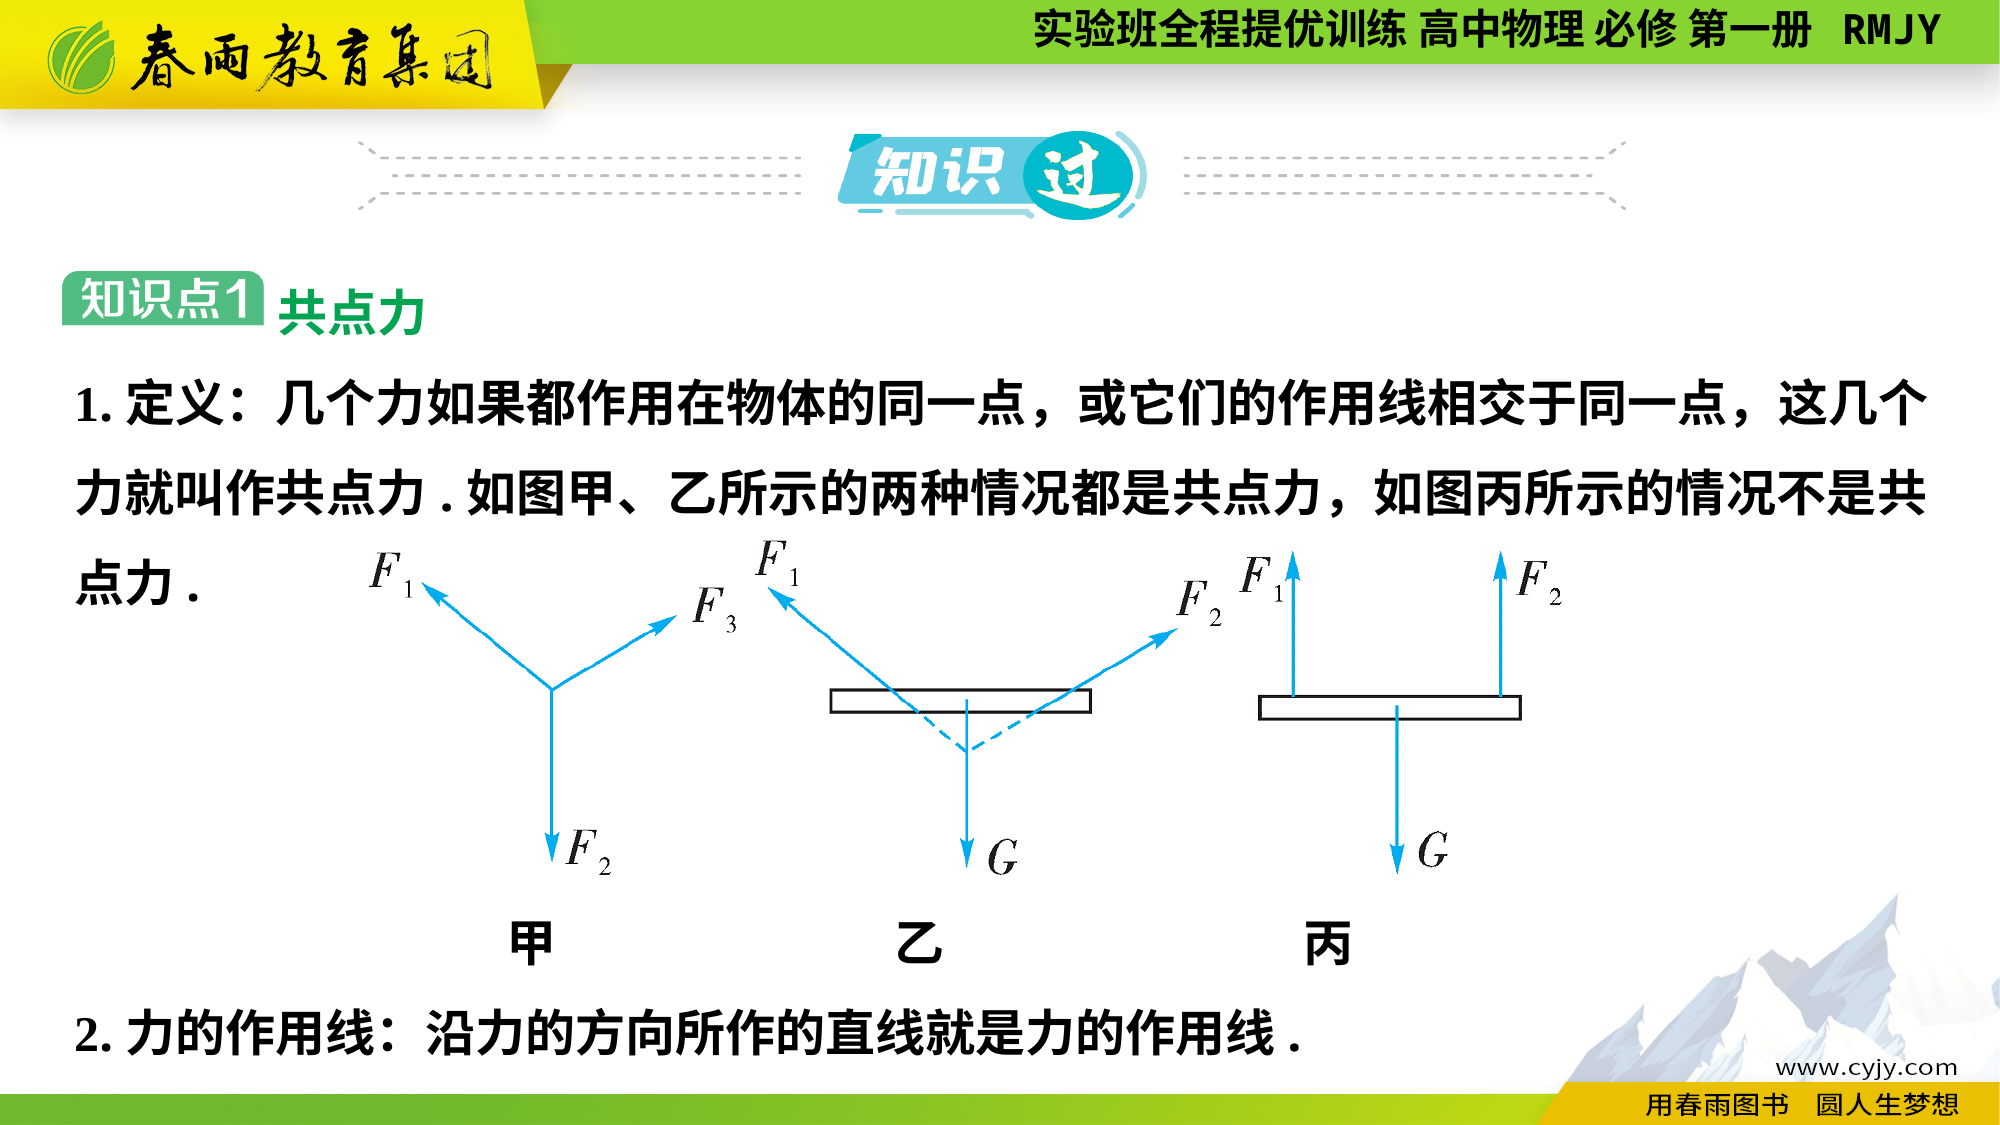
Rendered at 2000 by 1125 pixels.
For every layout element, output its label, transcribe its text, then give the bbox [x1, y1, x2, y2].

picture [0, 0, 2000, 1125]
list 共点力 1.定义：几个力如果都作用在物体的同一点，或它们的作用线相交于同一点，这几个力就叫作共点力.如图甲、乙所示的两种情况都是共点力，如图丙所示的情况不是共点力. 甲 乙 丙 2.力的作用线：沿力的方向所作的直线就是力的作用线. [59, 243, 1944, 1077]
